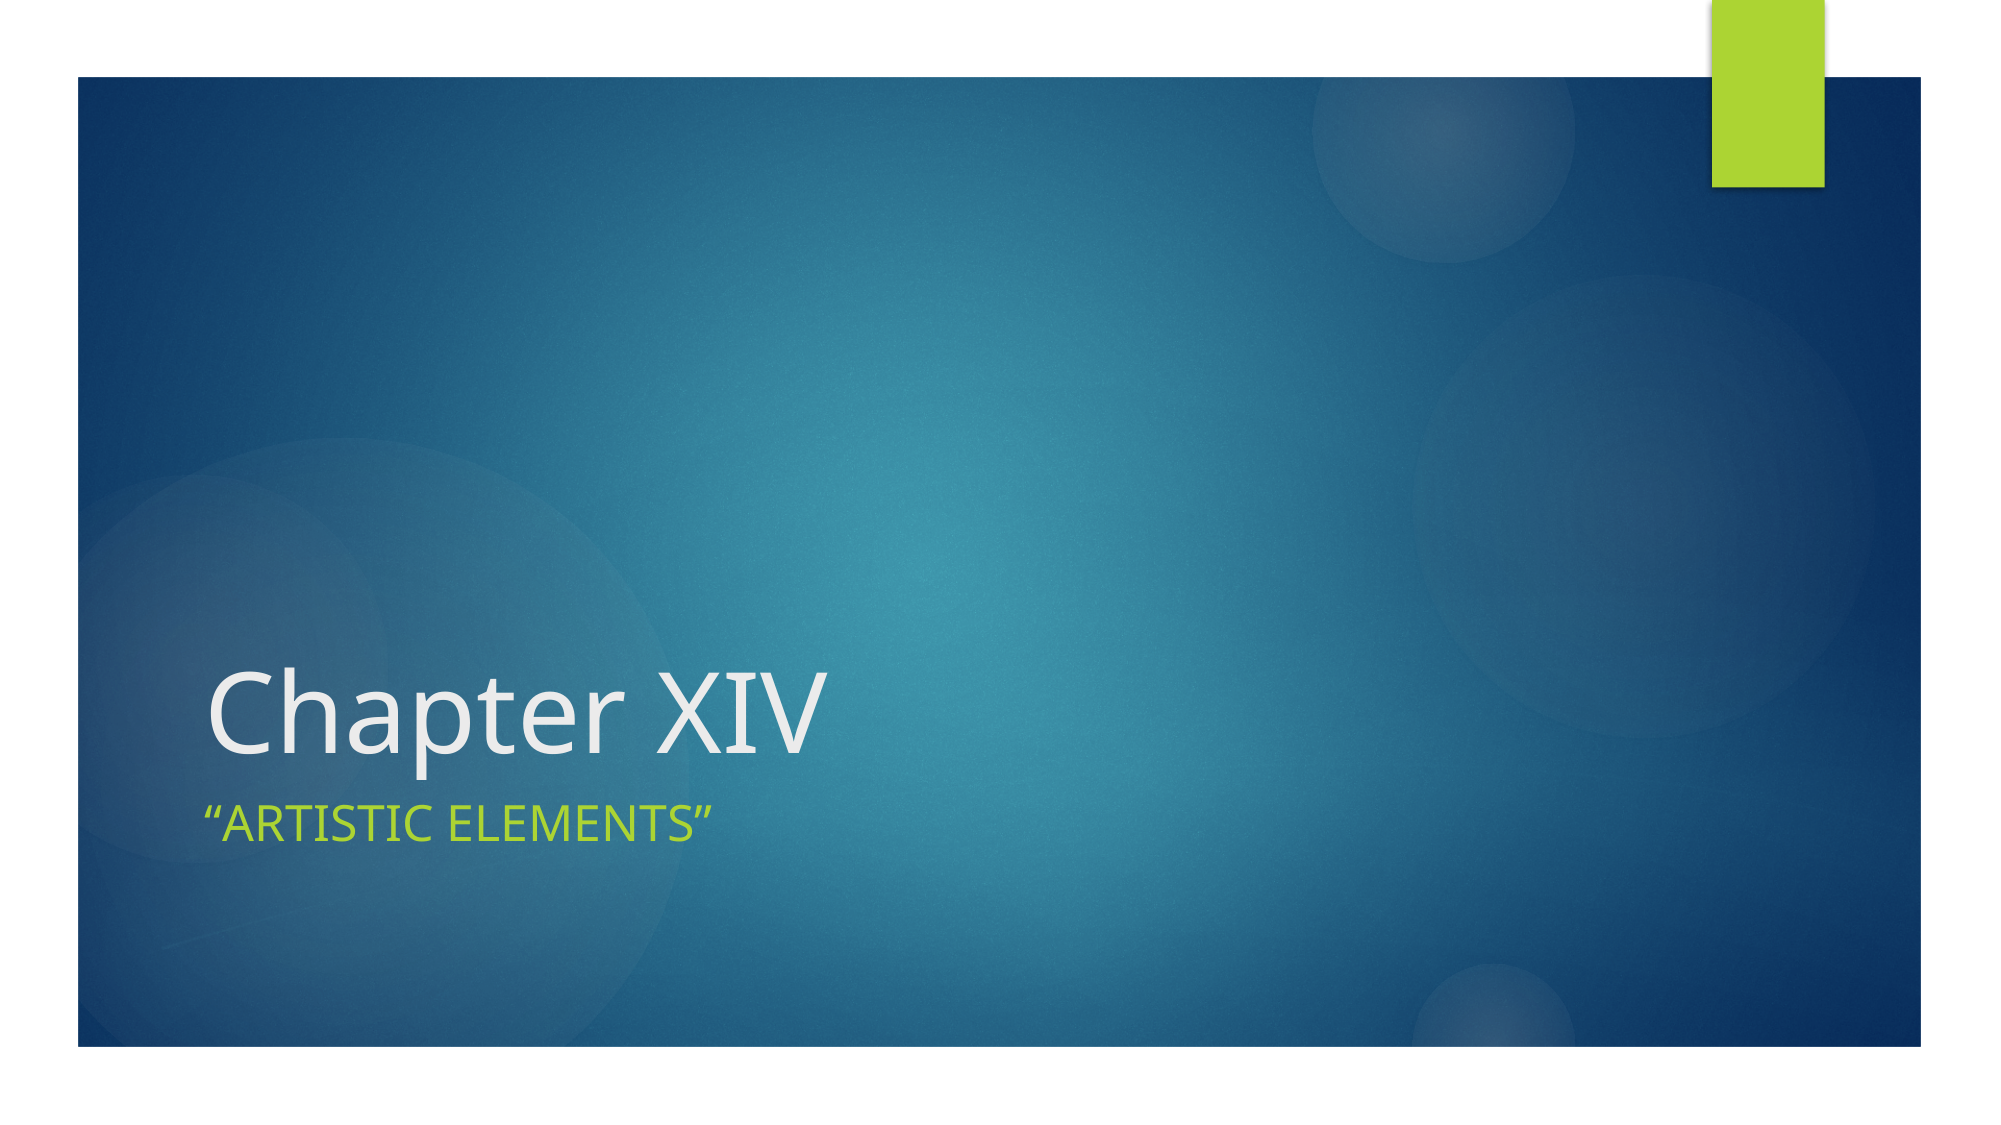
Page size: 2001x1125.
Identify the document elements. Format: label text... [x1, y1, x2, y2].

subtitle “Artistic elements” [189, 783, 1638, 925]
title Chapter XIV [189, 344, 1638, 783]
